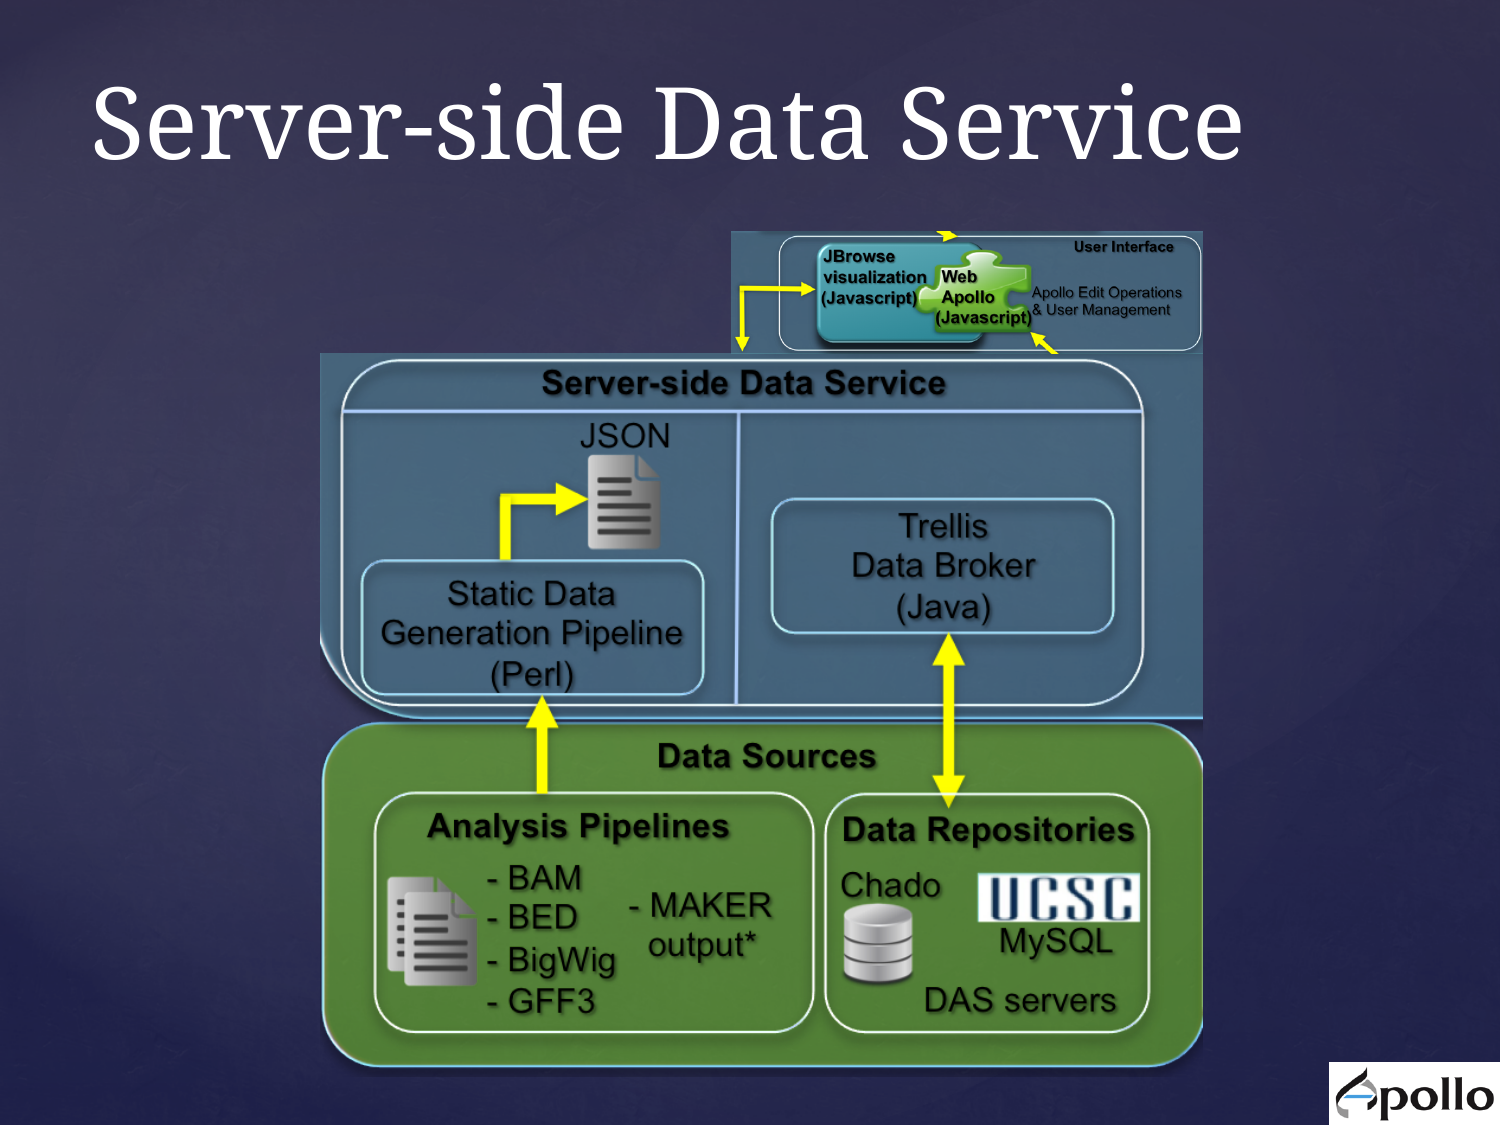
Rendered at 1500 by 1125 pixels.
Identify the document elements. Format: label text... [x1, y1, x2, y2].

picture [1328, 1062, 1500, 1125]
picture [320, 231, 1203, 1078]
title Server-side Data Service [75, 37, 1313, 188]
